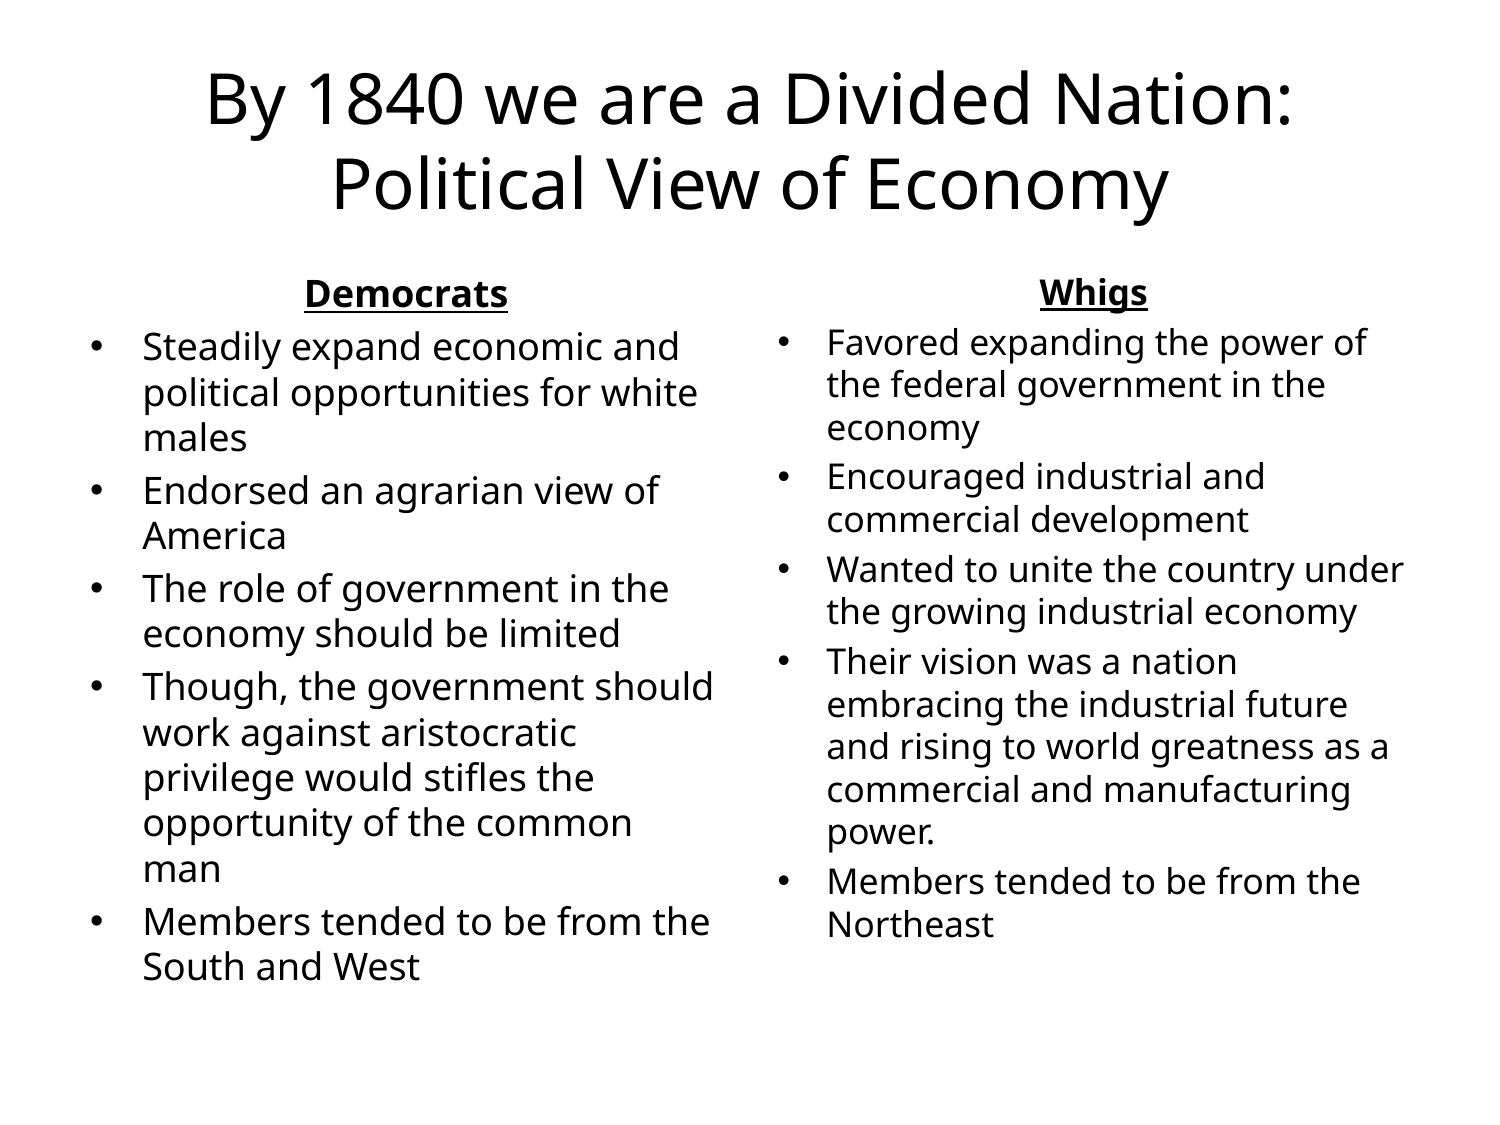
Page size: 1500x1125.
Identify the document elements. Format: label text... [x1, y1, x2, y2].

list Whigs Favored expanding the power of the federal government in the economy Encouraged industrial and commercial development Wanted to unite the country under the growing industrial economy Their vision was a nation embracing the industrial future and rising to world greatness as a commercial and manufacturing power. Members tended to be from the Northeast [762, 262, 1425, 1005]
list Democrats Steadily expand economic and political opportunities for white males Endorsed an agrarian view of America The role of government in the economy should be limited Though, the government should work against aristocratic privilege would stifles the opportunity of the common man Members tended to be from the South and West [75, 262, 738, 1005]
title By 1840 we are a Divided Nation: Political View of Economy [75, 45, 1425, 233]
